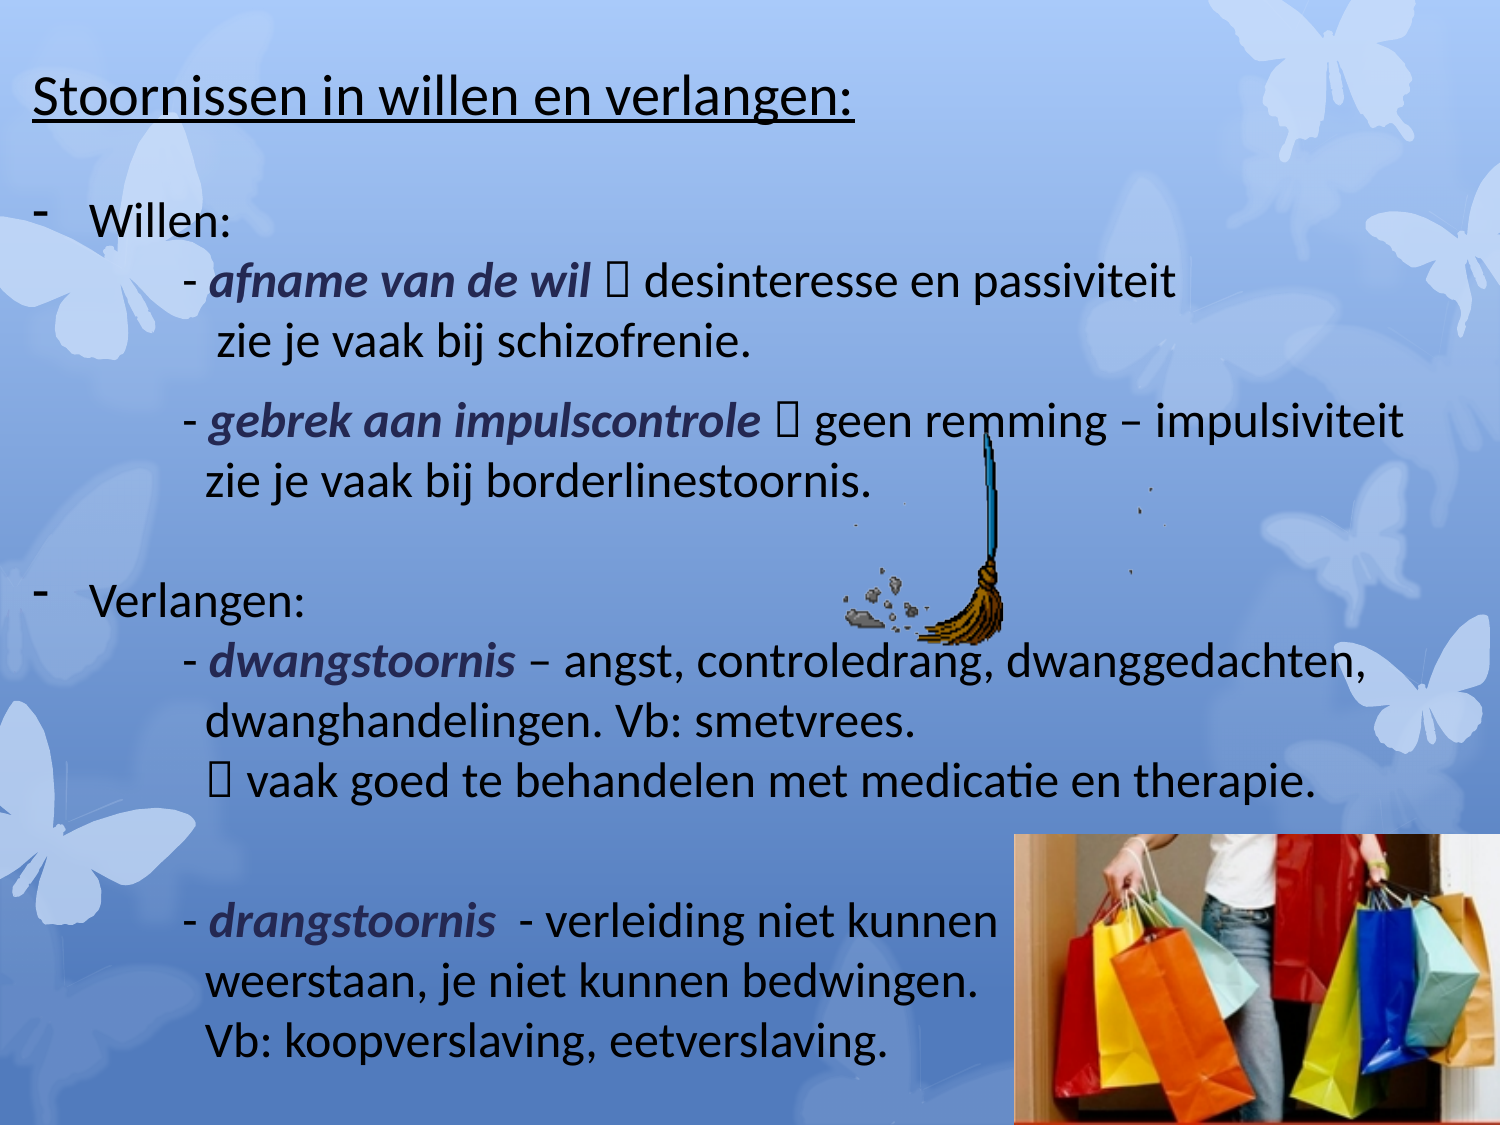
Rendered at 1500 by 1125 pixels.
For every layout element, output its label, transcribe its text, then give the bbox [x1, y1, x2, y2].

text_box Stoornissen in willen en verlangen: Willen: - afname van de wil  desinteresse en passiviteit zie je vaak bij schizofrenie. - gebrek aan impulscontrole  geen remming – impulsiviteit zie je vaak bij borderlinestoornis. Verlangen: - dwangstoornis – angst, controledrang, dwanggedachten, dwanghandelingen. Vb: smetvrees.  vaak goed te behandelen met medicatie en therapie. - drangstoornis - verleiding niet kunnen weerstaan, je niet kunnen bedwingen. Vb: koopverslaving, eetverslaving. [17, 49, 1477, 1075]
picture [1013, 833, 1500, 1125]
picture [836, 431, 1192, 675]
